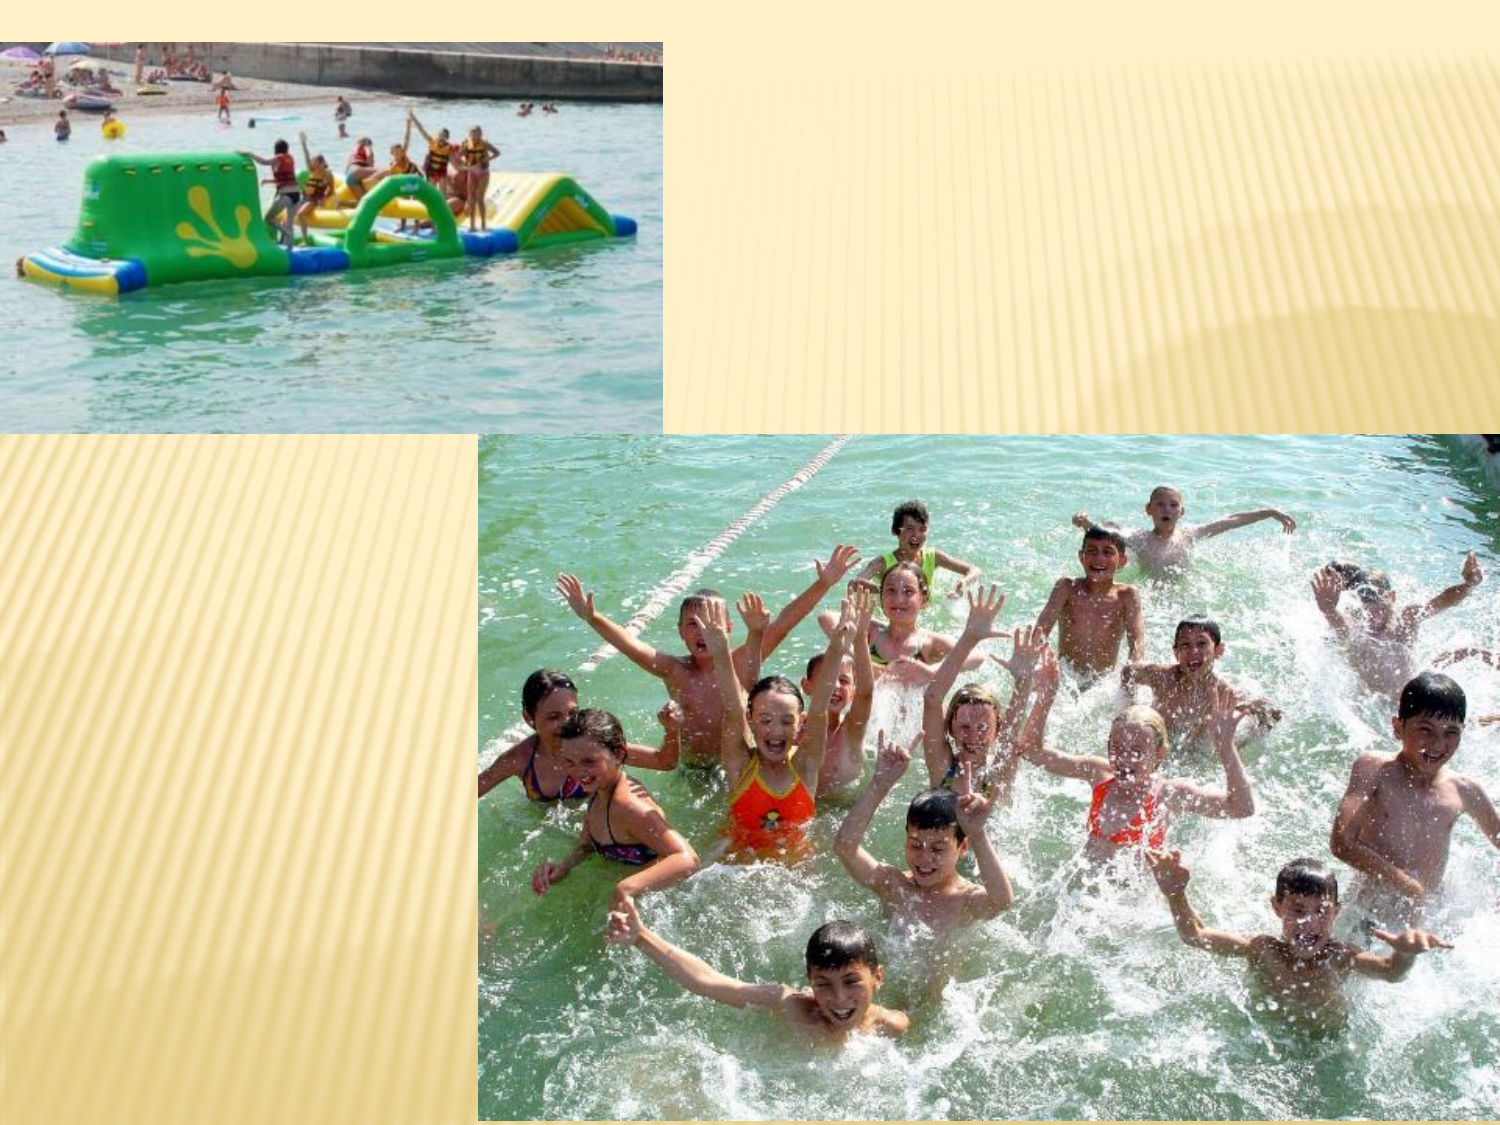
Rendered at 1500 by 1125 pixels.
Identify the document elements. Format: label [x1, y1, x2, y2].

list [477, 434, 1500, 1121]
list [0, 42, 663, 435]
